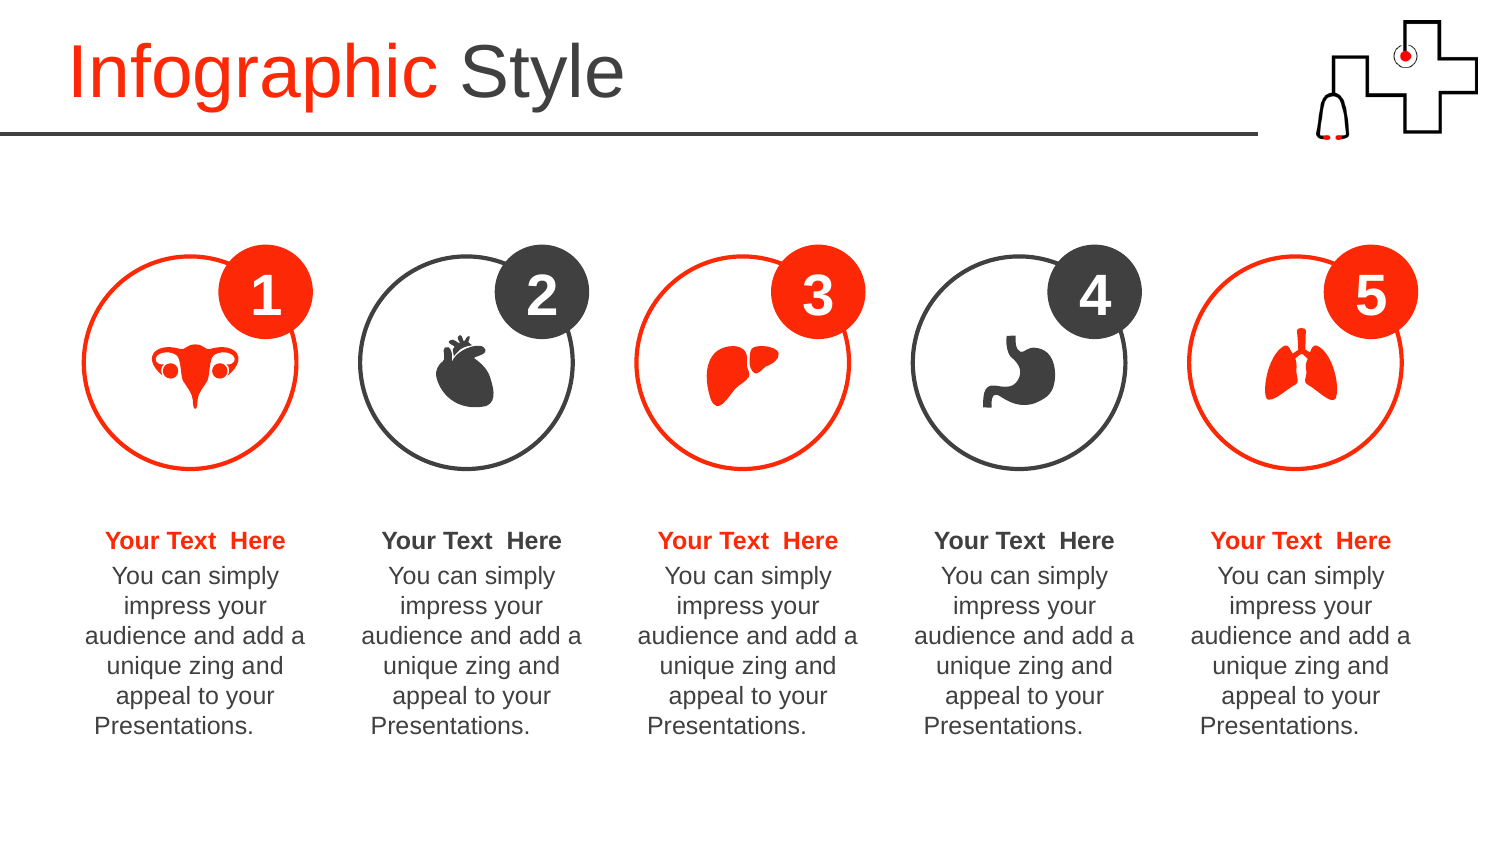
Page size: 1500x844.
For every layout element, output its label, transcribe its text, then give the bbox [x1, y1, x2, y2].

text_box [359, 244, 590, 470]
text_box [1188, 244, 1419, 470]
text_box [885, 516, 1160, 750]
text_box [83, 244, 314, 470]
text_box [636, 244, 866, 470]
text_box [55, 516, 331, 750]
list Infographic Style [53, 20, 1258, 115]
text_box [1161, 516, 1441, 750]
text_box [332, 516, 607, 750]
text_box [912, 244, 1143, 470]
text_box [608, 516, 883, 750]
picture [1316, 20, 1478, 140]
